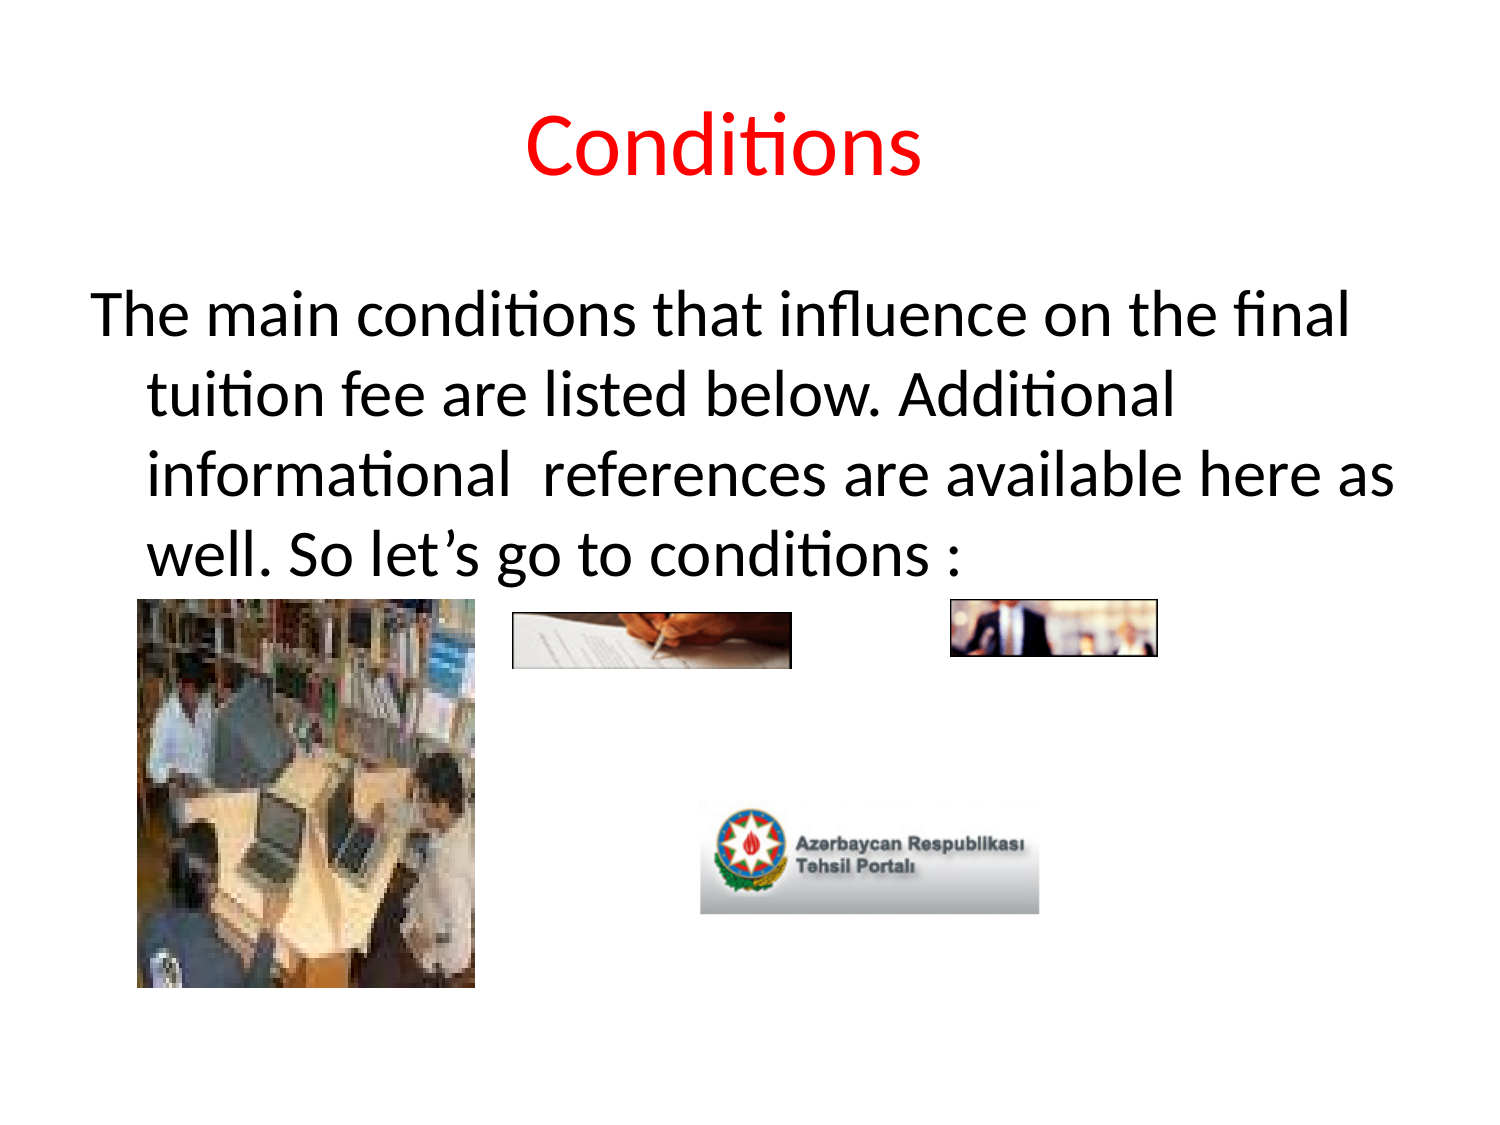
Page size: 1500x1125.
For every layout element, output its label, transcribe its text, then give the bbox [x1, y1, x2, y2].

picture [137, 599, 476, 988]
picture [949, 599, 1159, 657]
list The main conditions that influence on the final tuition fee are listed below. Additional informational references are available here as well. So let’s go to conditions : [75, 262, 1425, 1005]
picture [699, 787, 1041, 916]
title Conditions [75, 45, 1425, 233]
picture [512, 612, 792, 670]
